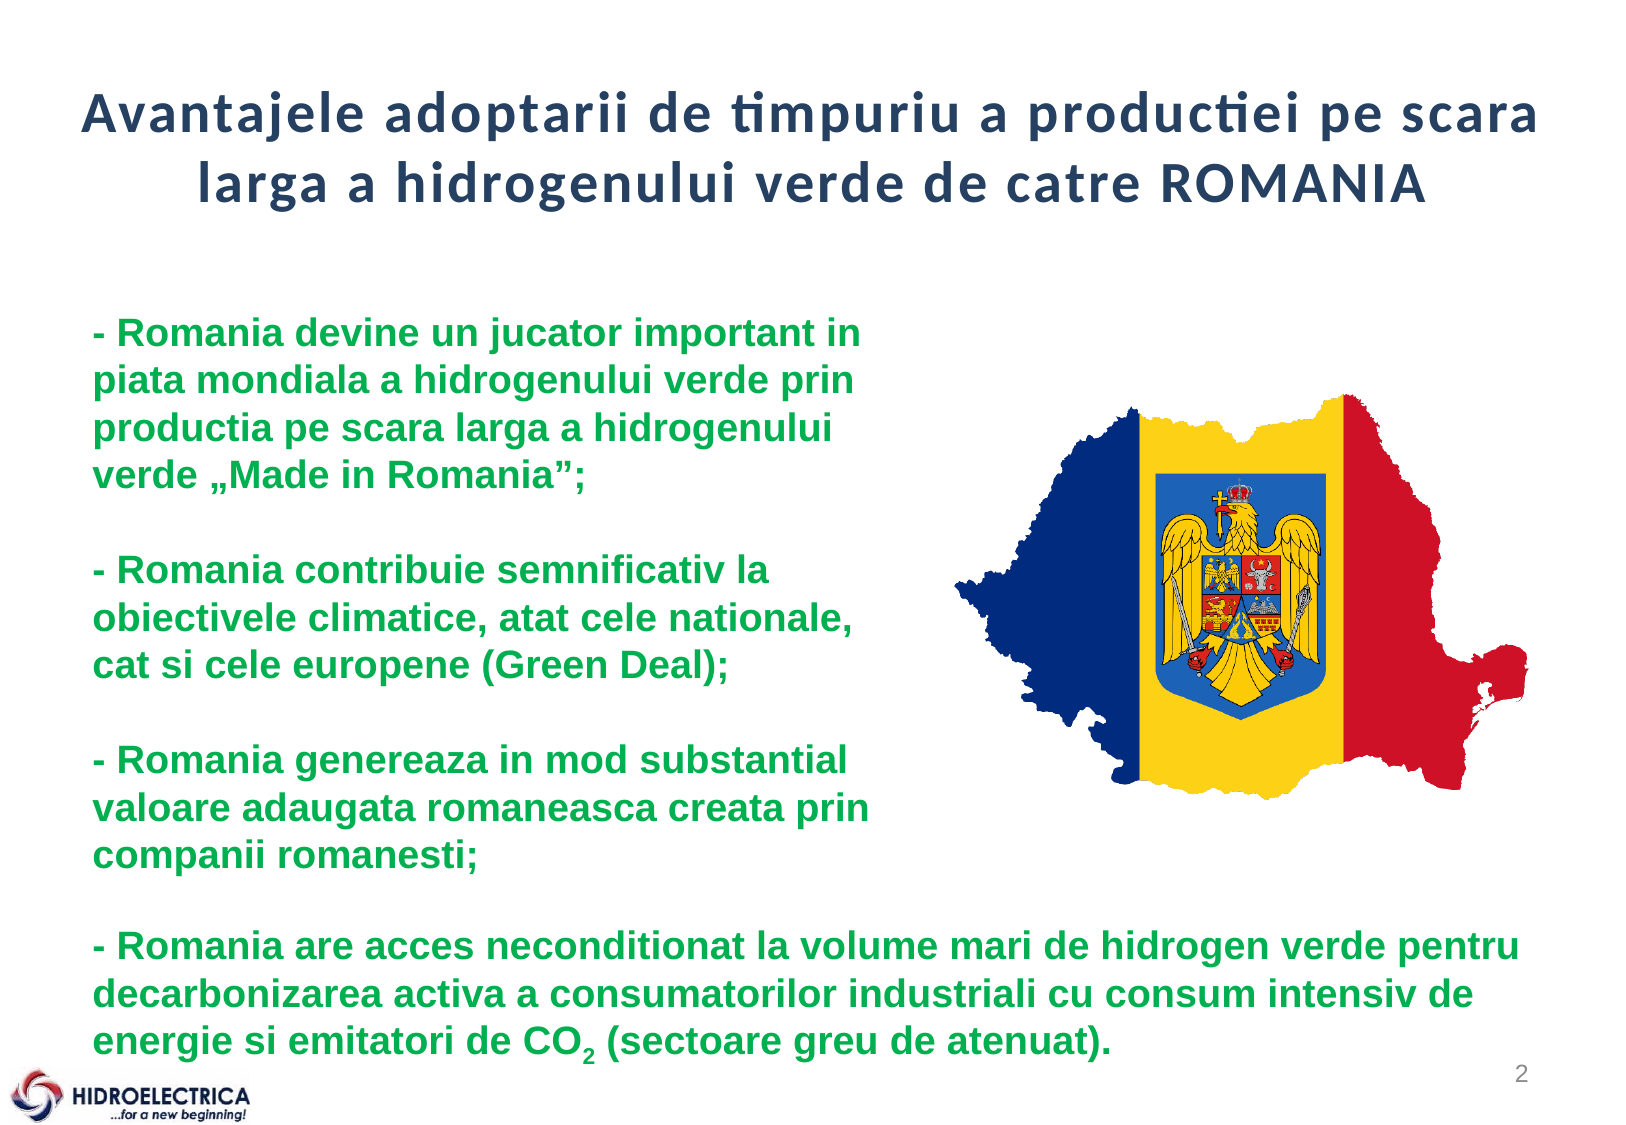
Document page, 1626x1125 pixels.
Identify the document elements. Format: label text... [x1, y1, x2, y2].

picture [9, 1067, 250, 1123]
picture [954, 394, 1529, 801]
text_box - Romania devine un jucator important in piata mondiala a hidrogenului verde prin productia pe scara larga a hidrogenului verde „Made in Romania”; - Romania contribuie semnificativ la obiectivele climatice, atat cele nationale, cat si cele europene (Green Deal); - Romania genereaza in mod substantial valoare adaugata romaneasca creata prin companii romanesti; [77, 299, 934, 912]
slide_number 1 [1164, 1077, 1544, 1103]
text_box Avantajele adoptarii de timpuriu a productiei pe scara larga a hidrogenului verde de catre ROMANIA [30, 6, 1596, 282]
text_box - Romania are acces neconditionat la volume mari de hidrogen verde pentru decarbonizarea activa a consumatorilor industriali cu consum intensiv de energie si emitatori de CO2 (sectoare greu de atenuat). [77, 912, 1578, 1077]
